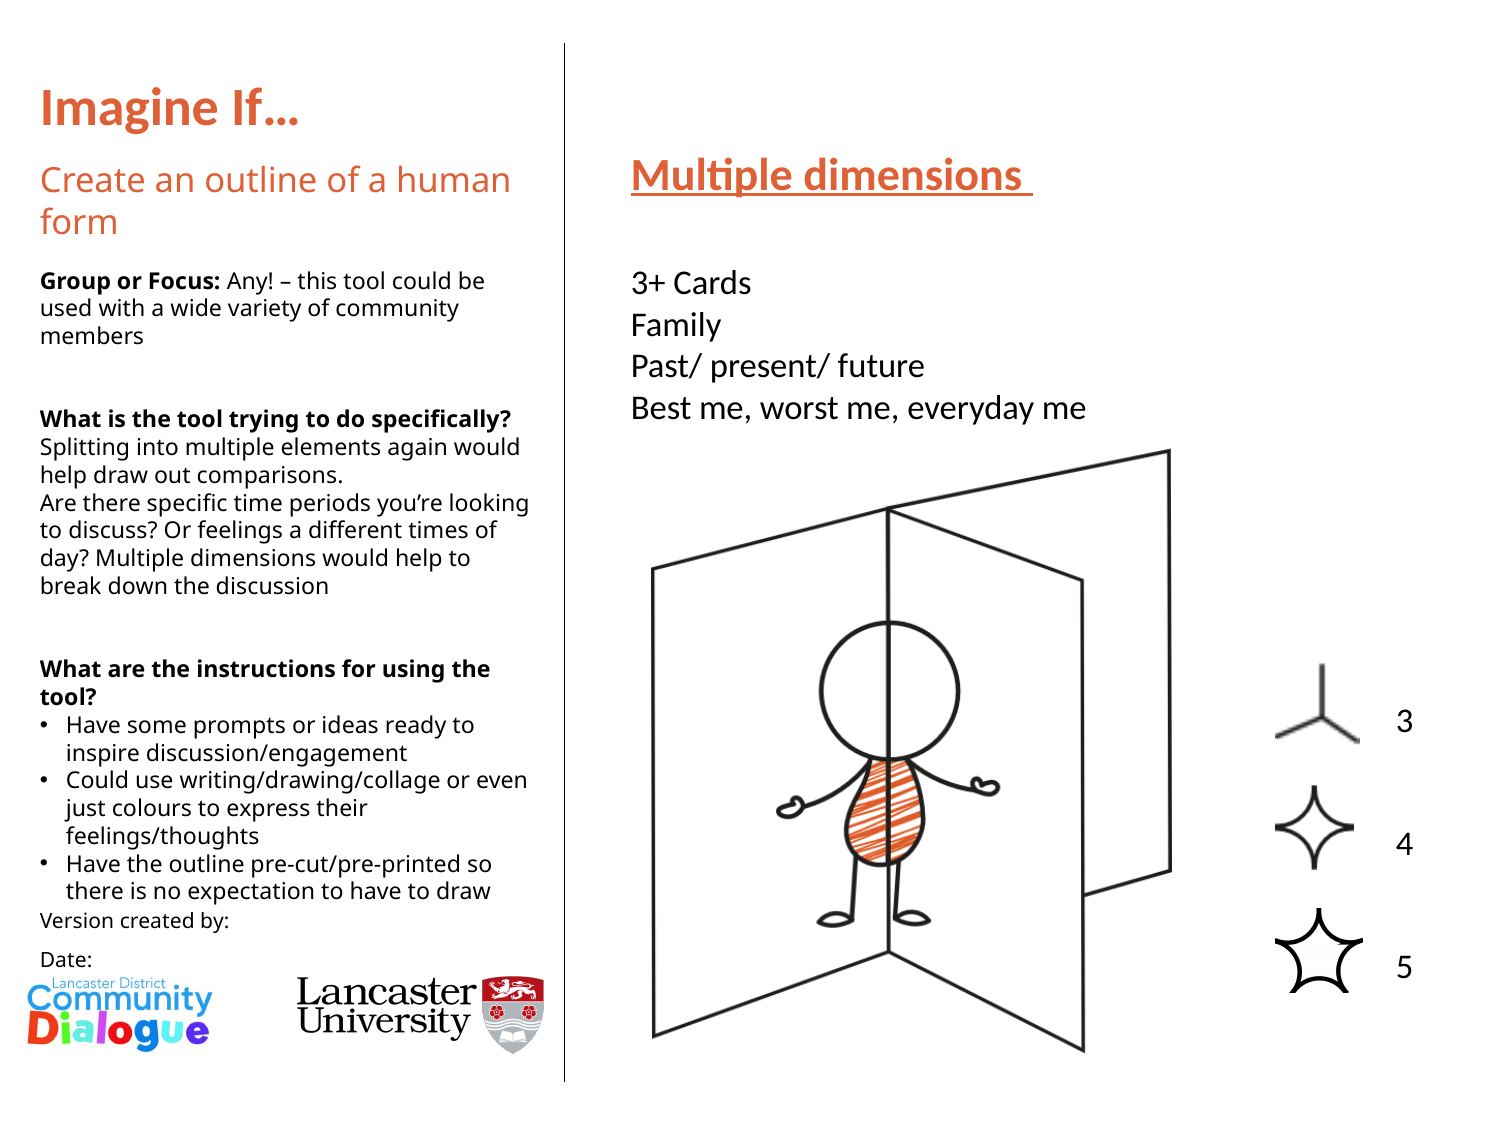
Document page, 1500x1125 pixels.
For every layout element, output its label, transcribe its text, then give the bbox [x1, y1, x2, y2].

text_box 3+ Cards Family Past/ present/ future Best me, worst me, everyday me [616, 252, 1204, 434]
picture [651, 447, 1172, 1055]
text_box Group or Focus: Any! – this tool could be used with a wide variety of community members What is the tool trying to do specifically? Splitting into multiple elements again would help draw out comparisons. Are there specific time periods you’re looking to discuss? Or feelings a different times of day? Multiple dimensions would help to break down the discussion What are the instructions for using the tool? Have some prompts or ideas ready to inspire discussion/engagement Could use writing/drawing/collage or even just colours to express their feelings/thoughts Have the outline pre-cut/pre-printed so there is no expectation to have to draw [25, 258, 546, 887]
text_box 3 [1381, 690, 1465, 747]
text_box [25, 974, 546, 1056]
text_box Imagine If… [25, 64, 546, 144]
picture [1275, 662, 1360, 747]
text_box Version created by: Date: [25, 887, 546, 974]
text_box 4 [1381, 813, 1465, 870]
picture [1275, 785, 1354, 870]
text_box Multiple dimensions [615, 136, 1363, 207]
picture [1275, 908, 1363, 993]
text_box Create an outline of a human form [25, 150, 546, 249]
text_box 5 [1381, 936, 1465, 993]
